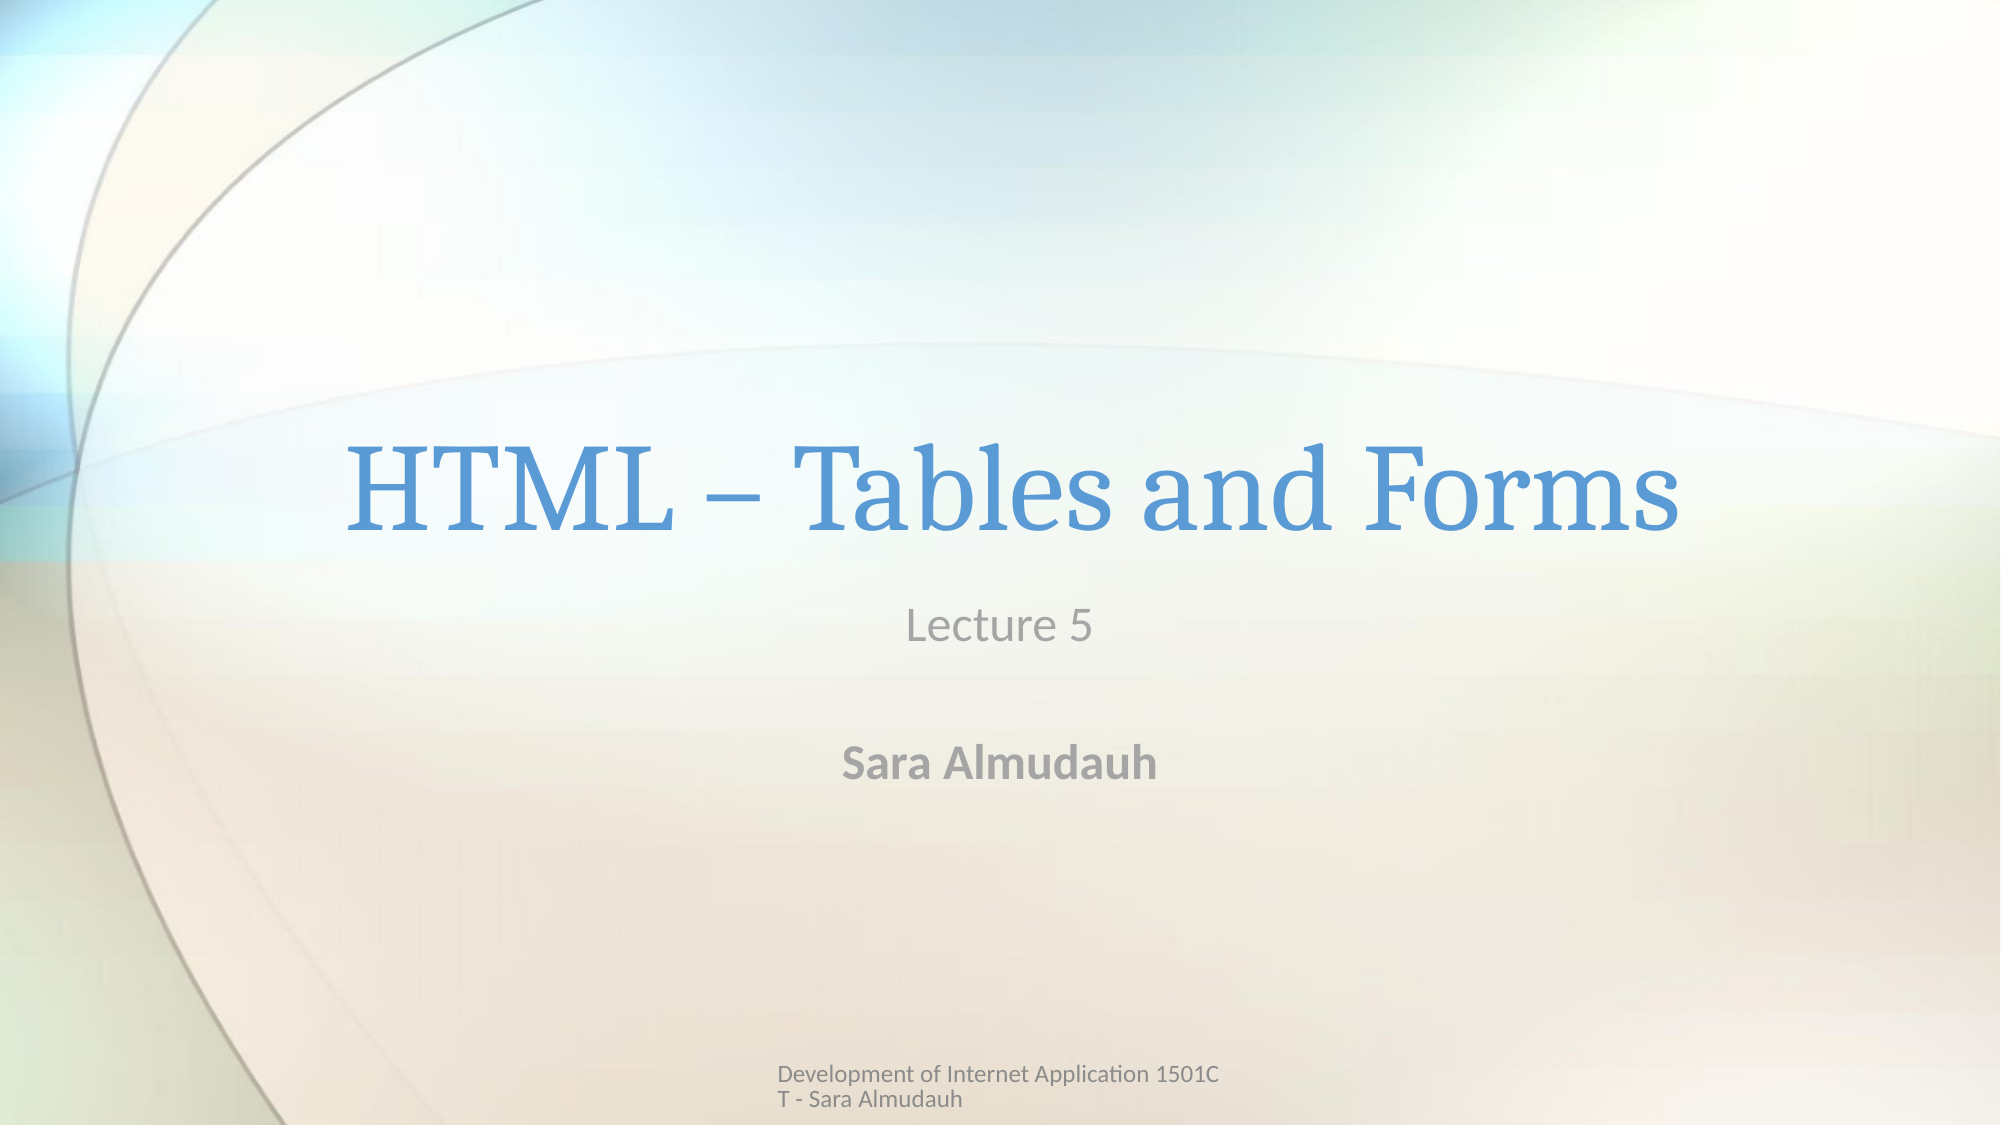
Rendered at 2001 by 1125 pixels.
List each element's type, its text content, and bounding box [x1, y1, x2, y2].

title HTML – Tables and Forms [249, 170, 1777, 563]
subtitle Lecture 5 Sara Almudauh [249, 590, 1750, 863]
picture [0, 0, 2001, 1125]
footer Development of Internet Application 1501CT - Sara Almudauh [762, 1042, 1238, 1103]
